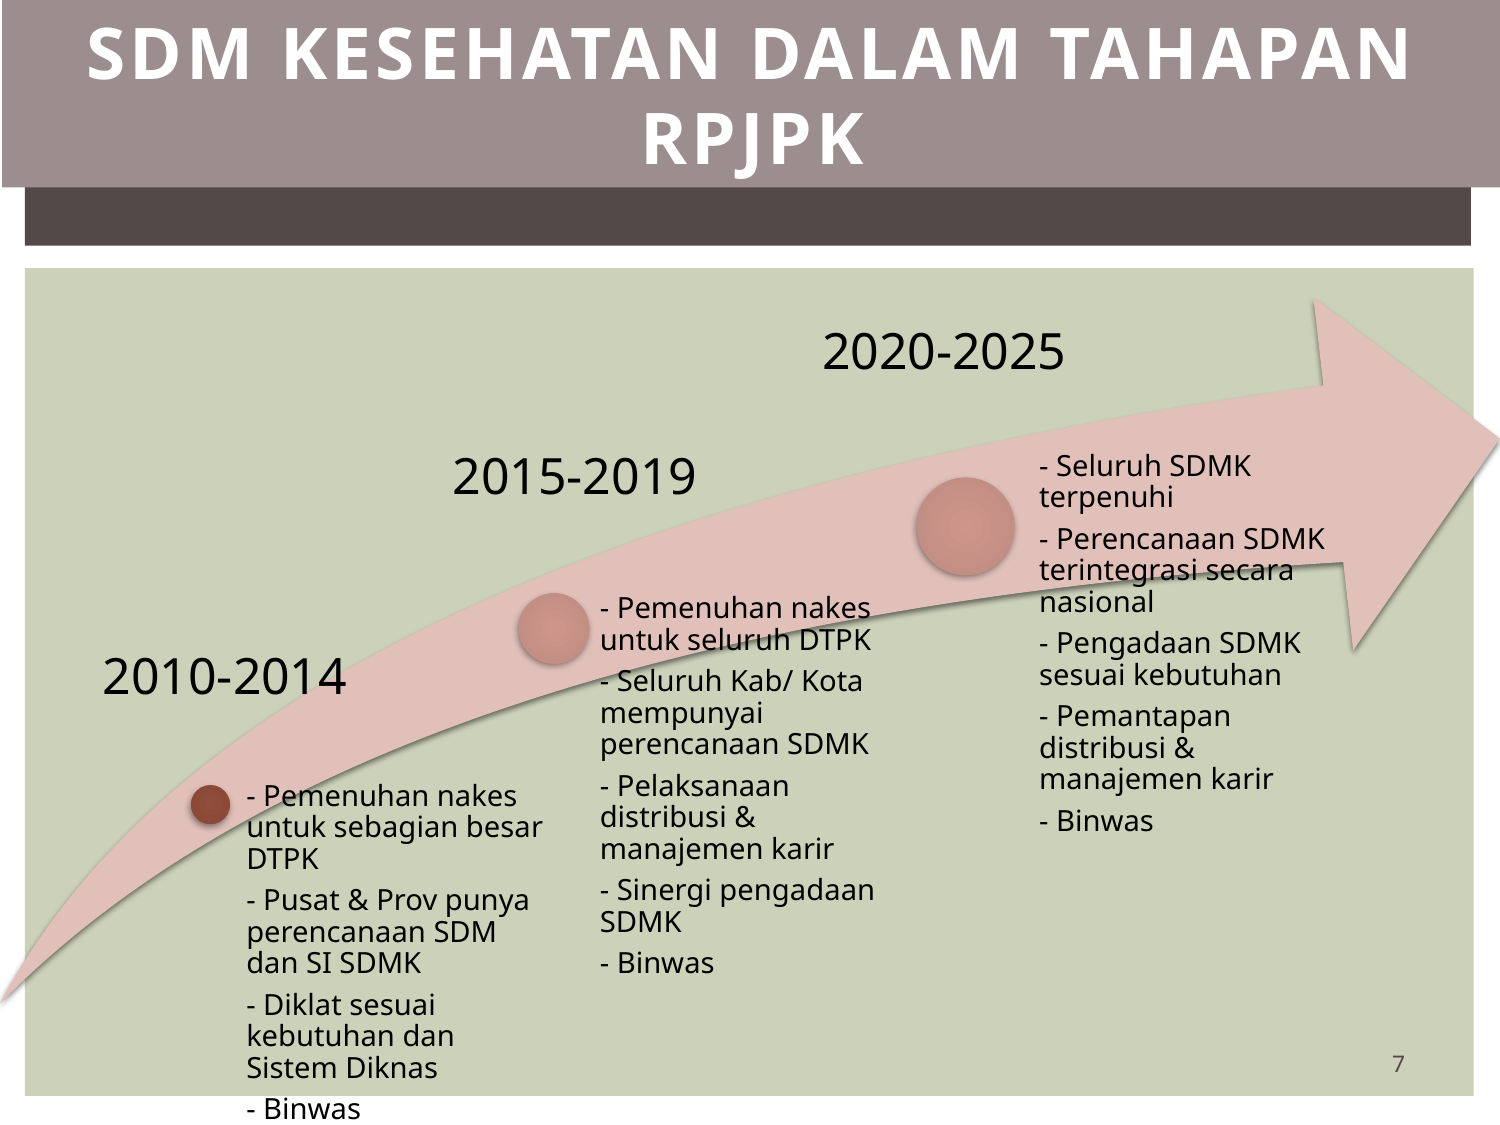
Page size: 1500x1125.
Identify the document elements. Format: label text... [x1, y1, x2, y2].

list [0, 155, 1500, 1119]
title SDM KESEHATAN DALAM TAHAPAN RPJPK [2, 0, 1500, 155]
